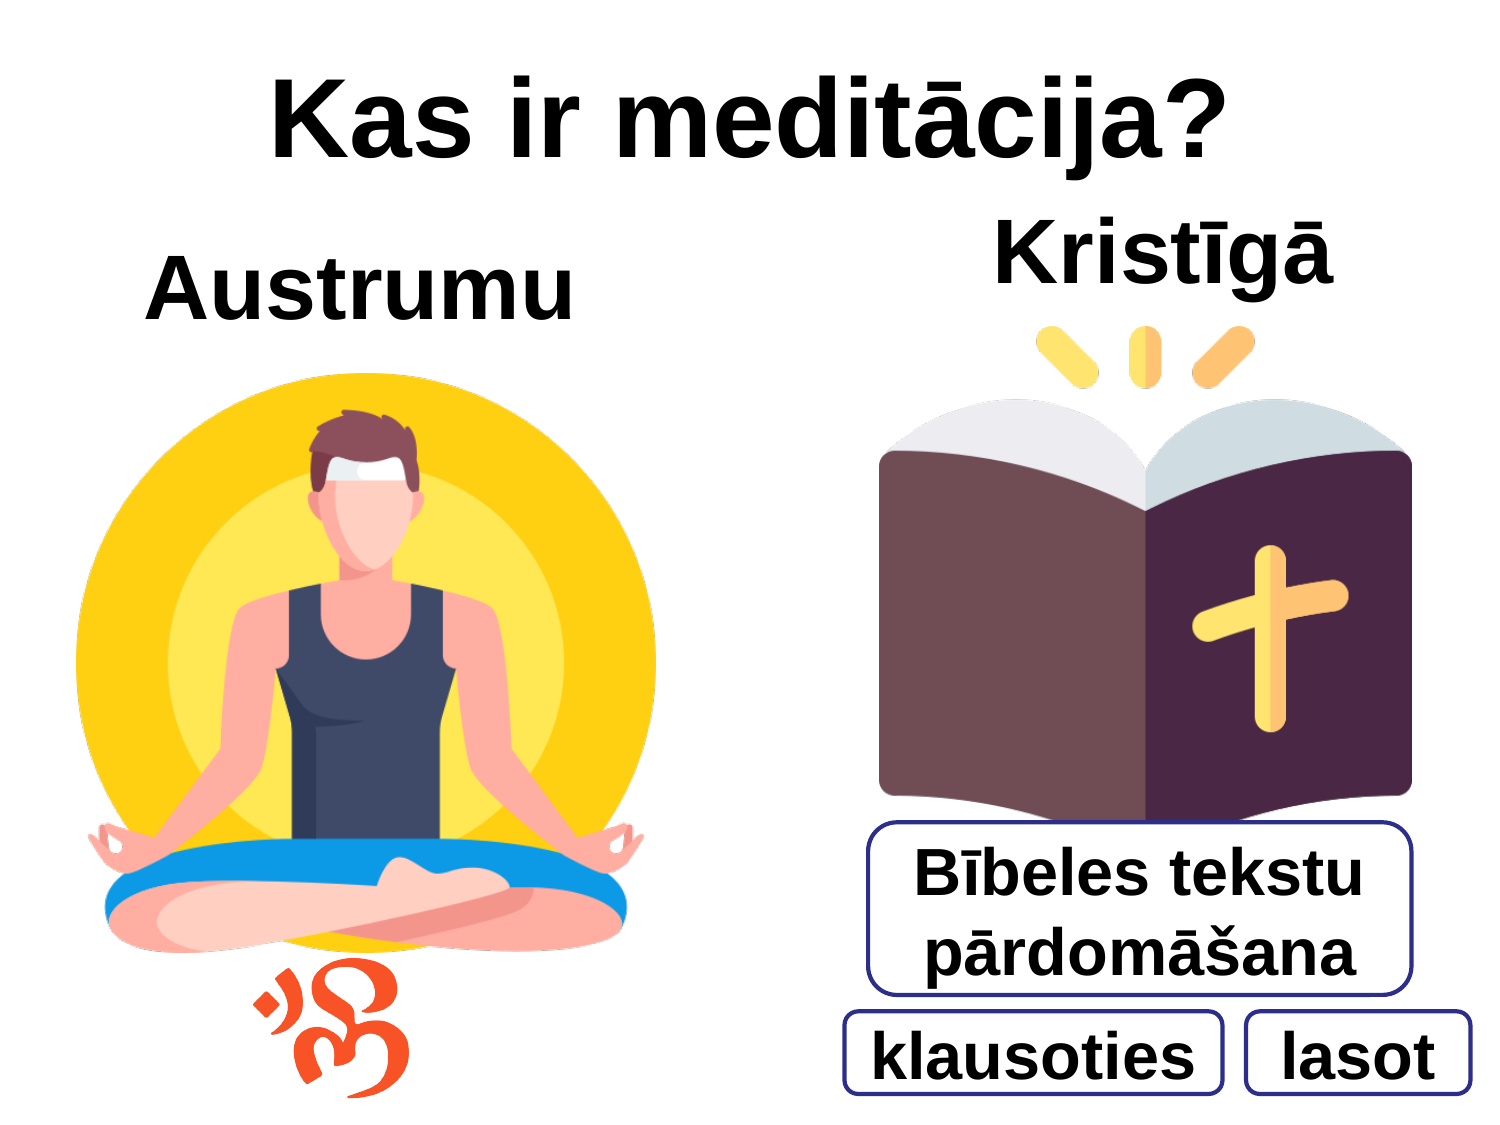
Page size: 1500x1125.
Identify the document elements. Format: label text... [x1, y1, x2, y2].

text_box Austrumu [100, 220, 621, 345]
text_box Kristīgā [962, 184, 1365, 310]
picture [879, 326, 1412, 859]
title Kas ir meditācija? [0, 42, 1500, 183]
text_box lasot [1243, 1009, 1473, 1097]
text_box Bībeles tekstu pārdomāšana [866, 830, 1414, 998]
picture [76, 373, 656, 1107]
text_box klausoties [842, 1009, 1225, 1097]
